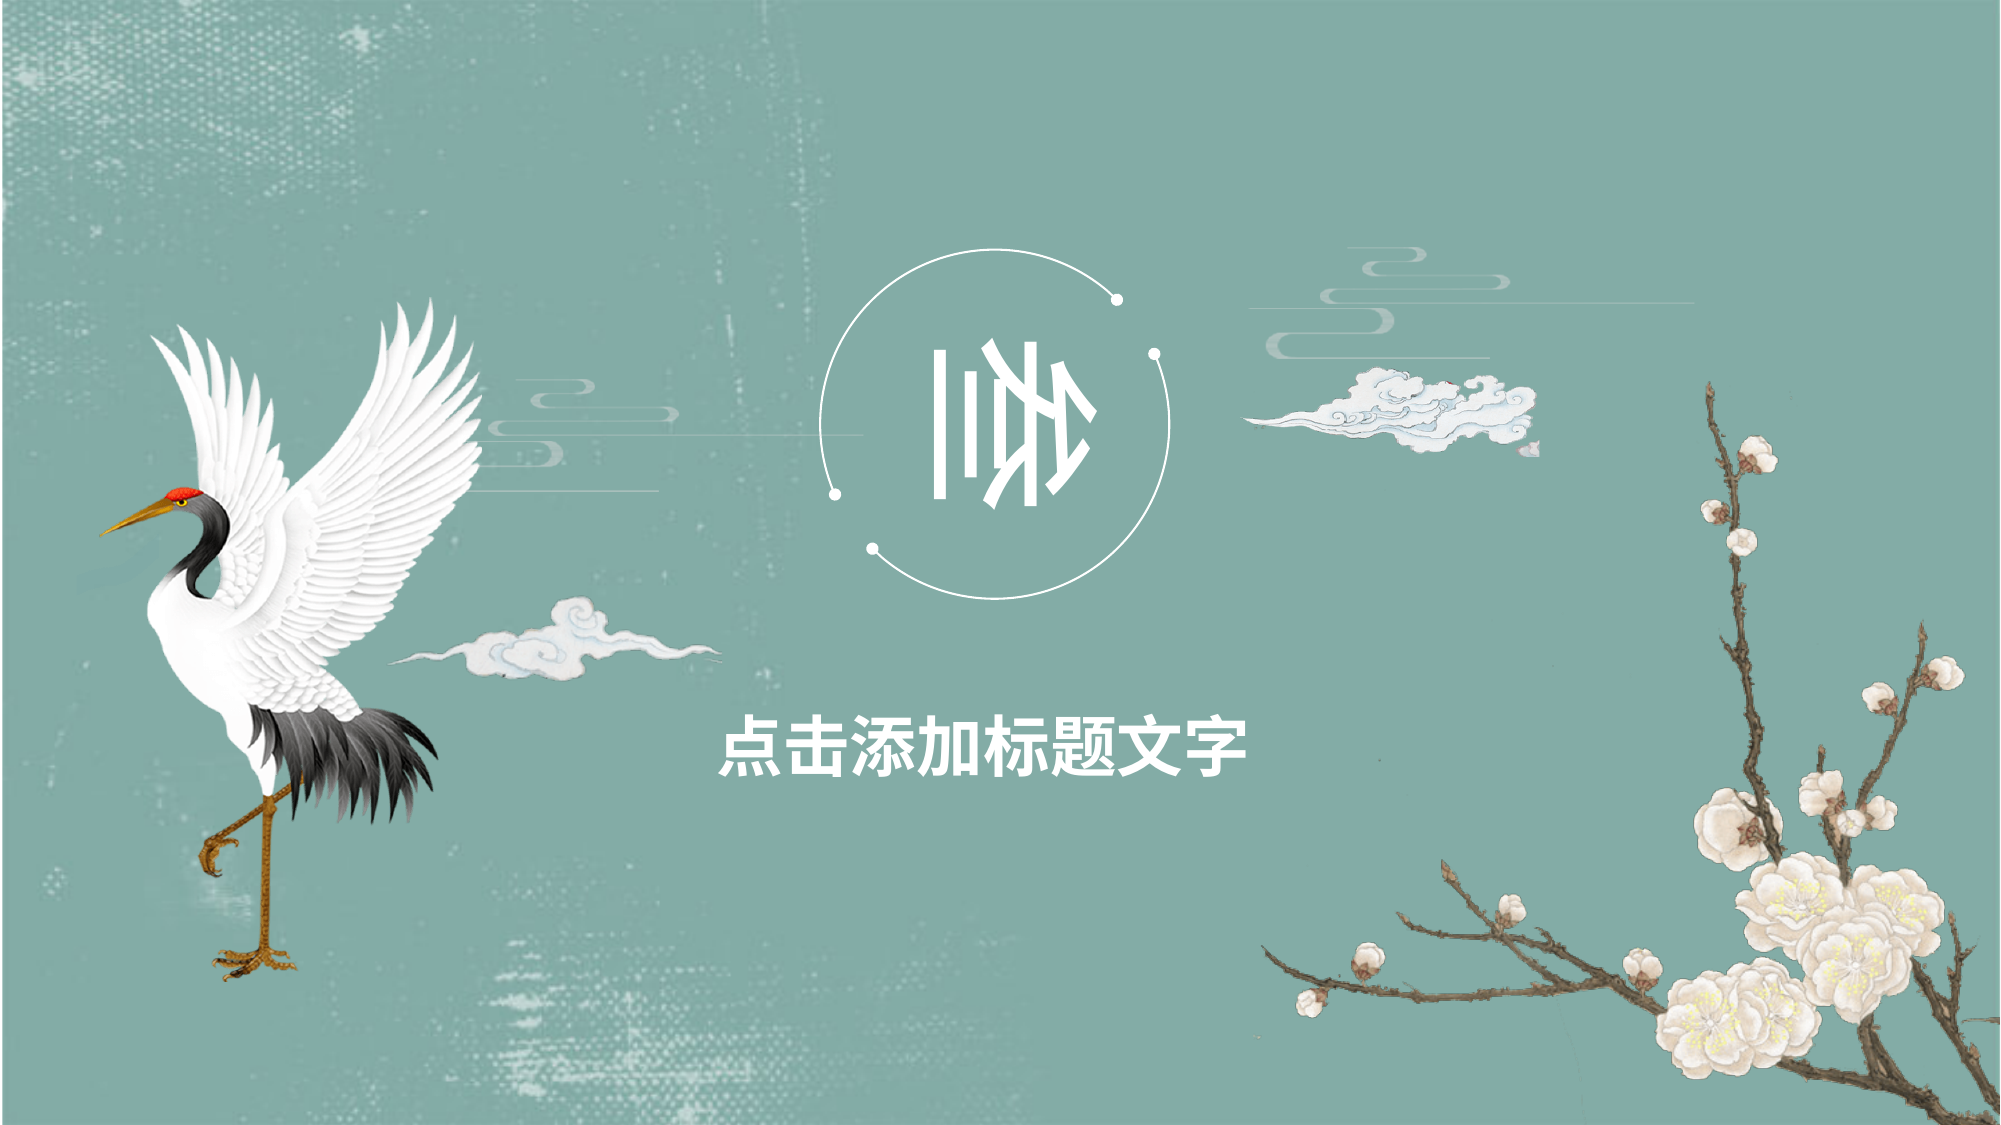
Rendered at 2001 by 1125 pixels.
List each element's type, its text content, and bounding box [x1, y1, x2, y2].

picture [2, 0, 2001, 1125]
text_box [488, 285, 869, 566]
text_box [1204, 153, 1700, 433]
text_box 点击添加标题文字 [723, 697, 1253, 793]
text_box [823, 225, 1166, 624]
